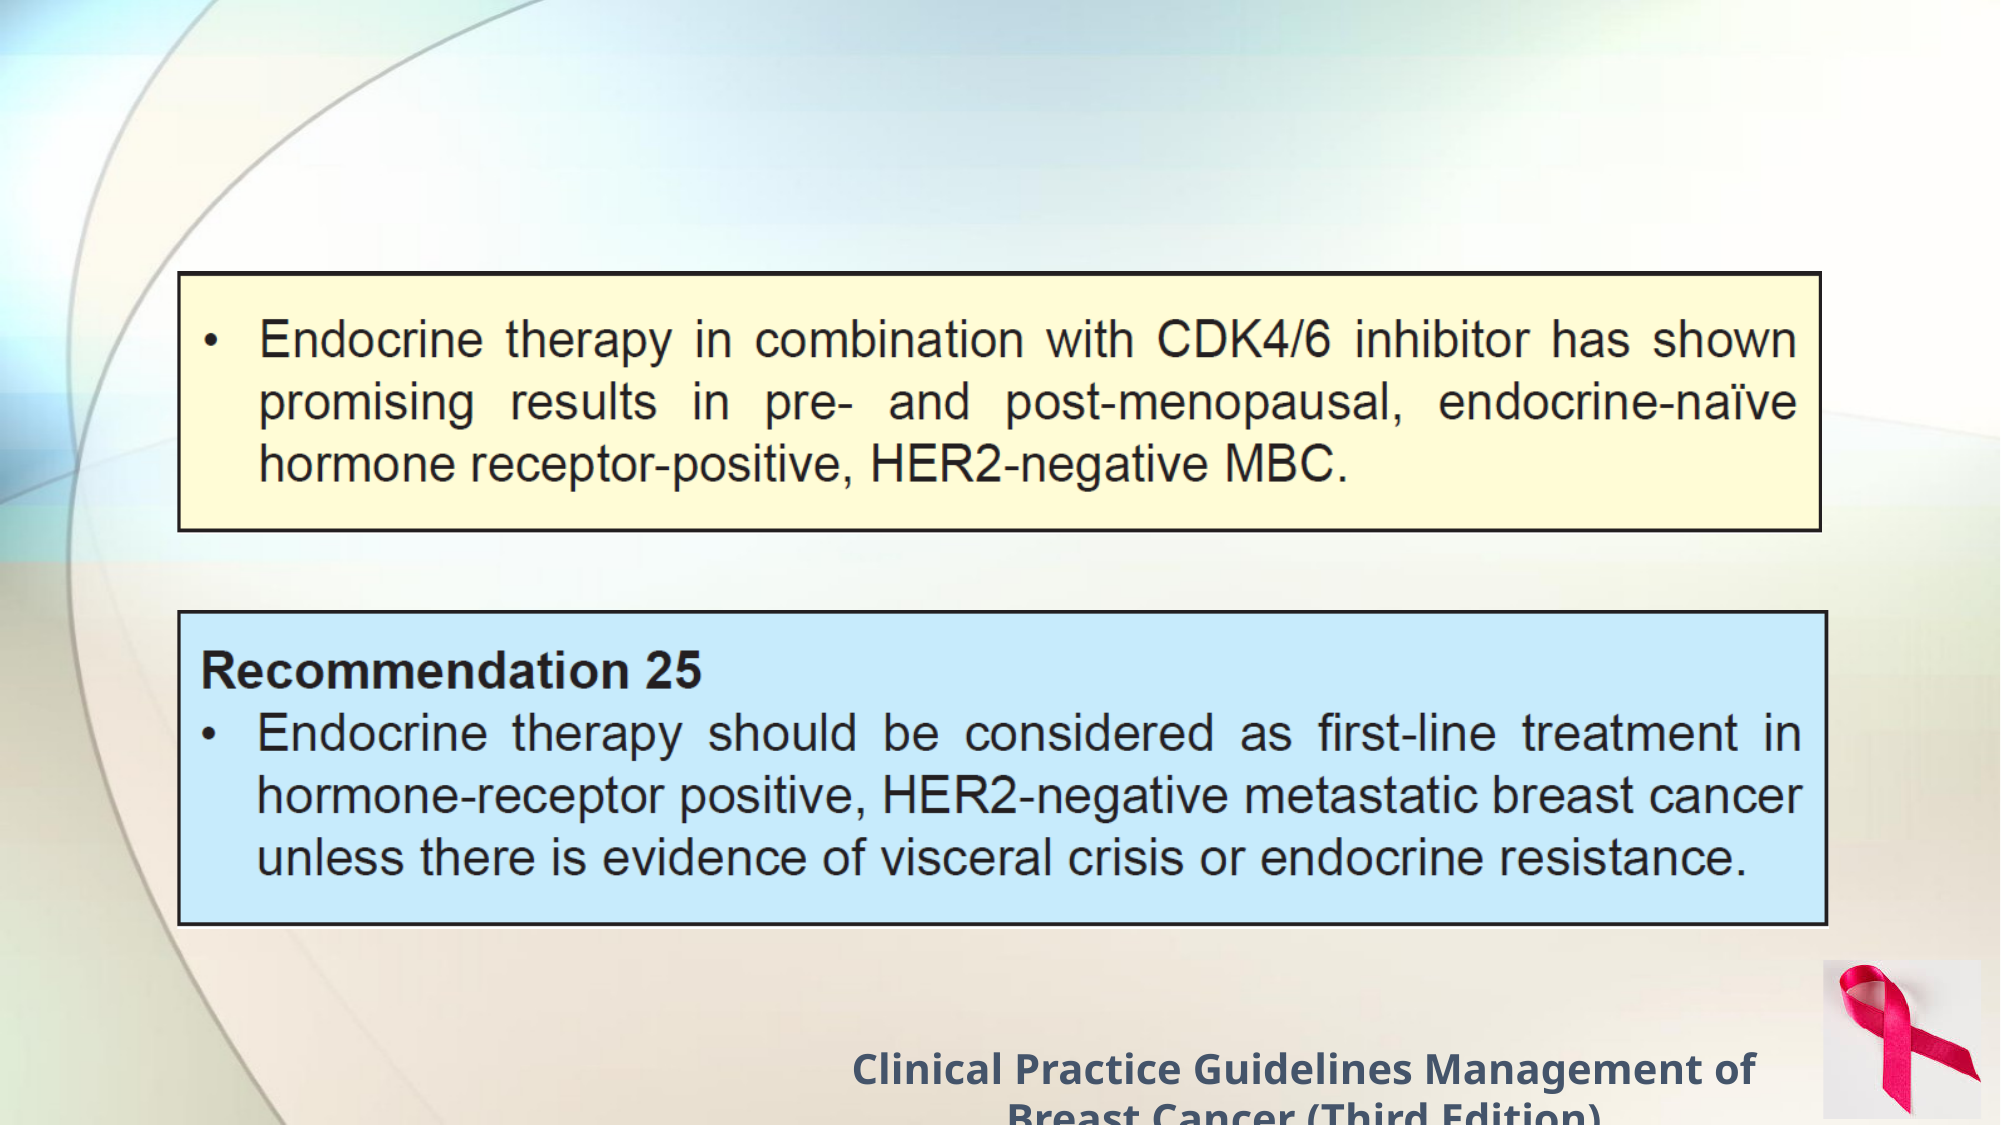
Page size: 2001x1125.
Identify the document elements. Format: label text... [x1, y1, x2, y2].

picture [0, 0, 2001, 1125]
text_box Clinical Practice Guidelines Management of Breast Cancer (Third Edition) [788, 1035, 1820, 1125]
slide_number 17 [1325, 1042, 1813, 1103]
